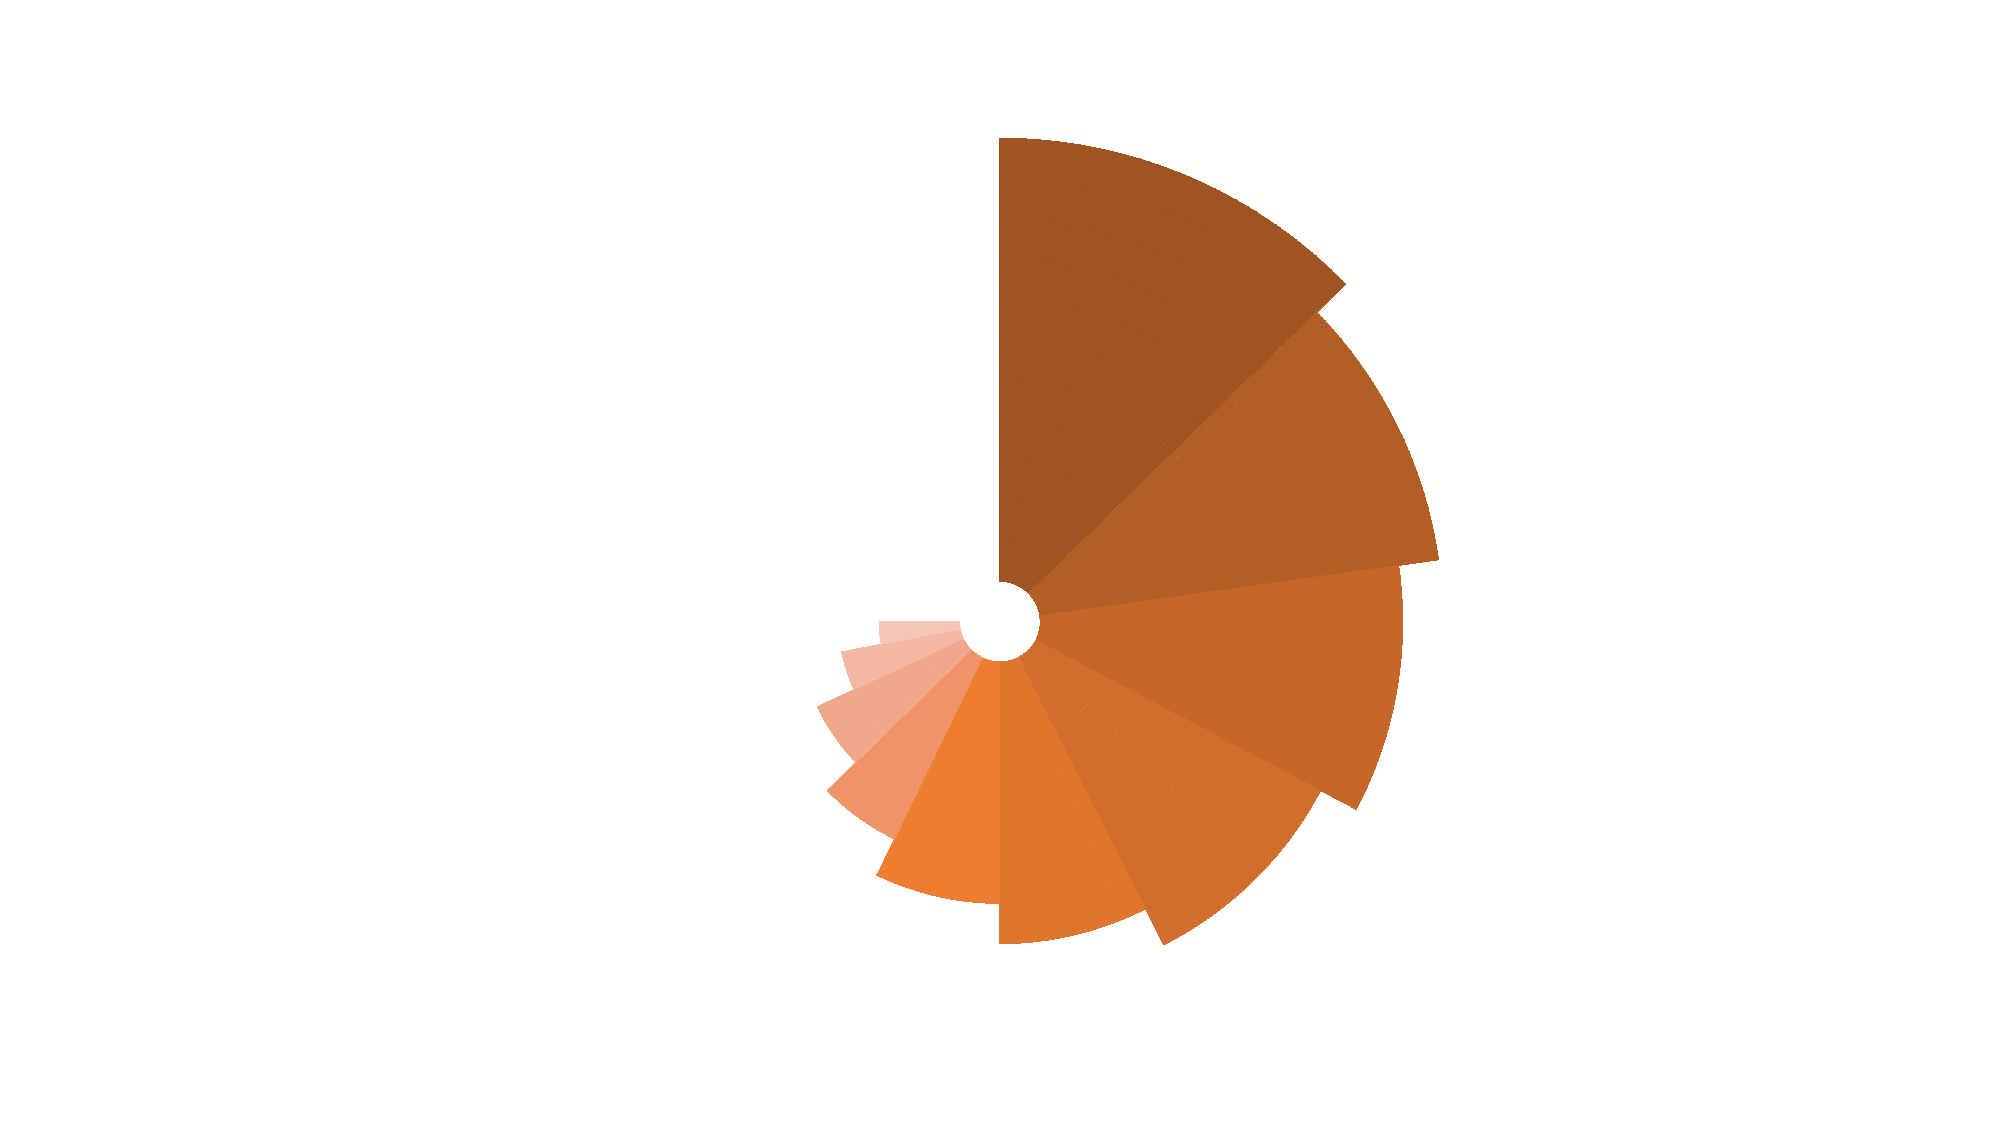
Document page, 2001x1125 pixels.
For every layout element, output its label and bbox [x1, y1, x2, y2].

chart [237, 118, 1763, 1125]
